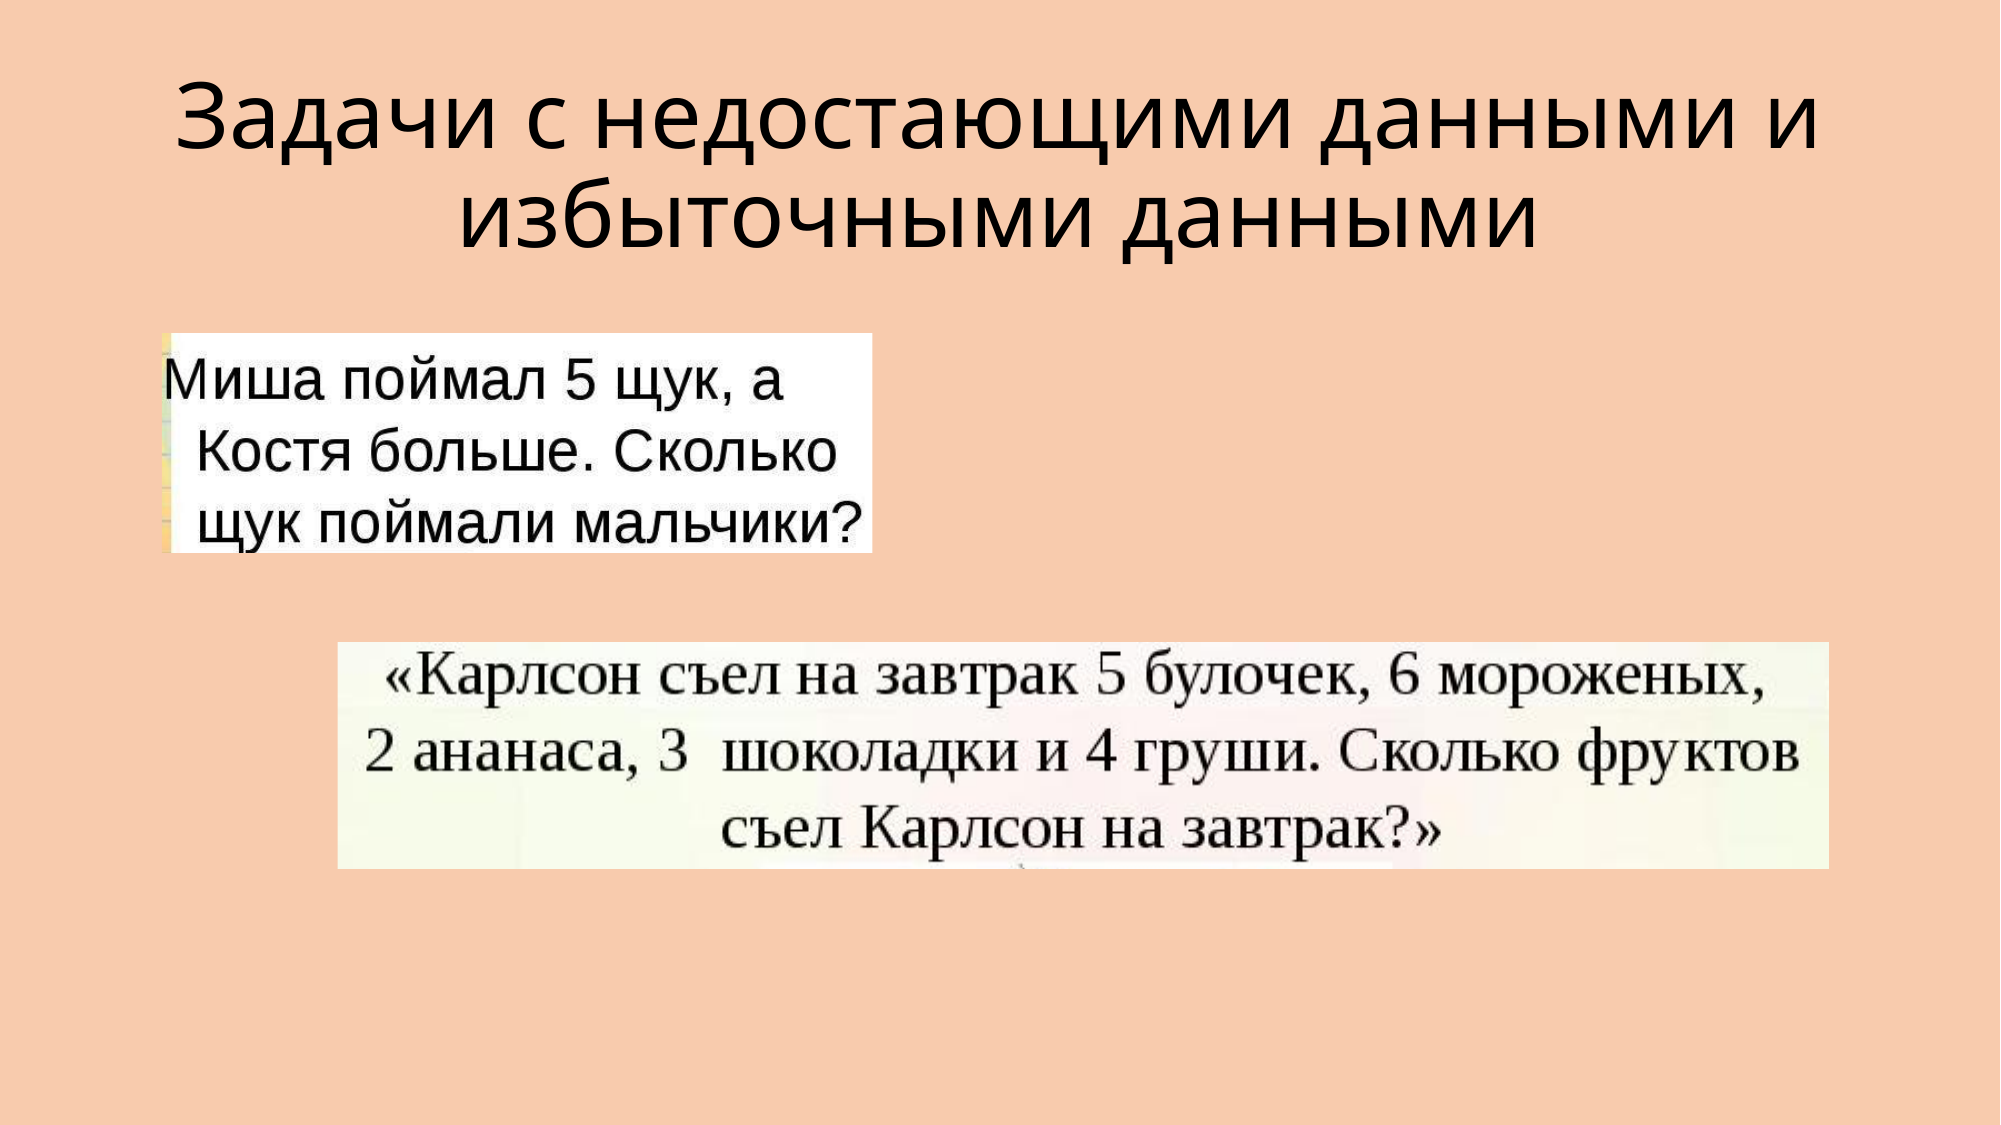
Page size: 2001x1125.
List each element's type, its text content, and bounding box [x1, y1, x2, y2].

picture [337, 642, 1829, 869]
title Задачи с недостающими данными и избыточными данными [137, 59, 1863, 278]
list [161, 333, 873, 553]
